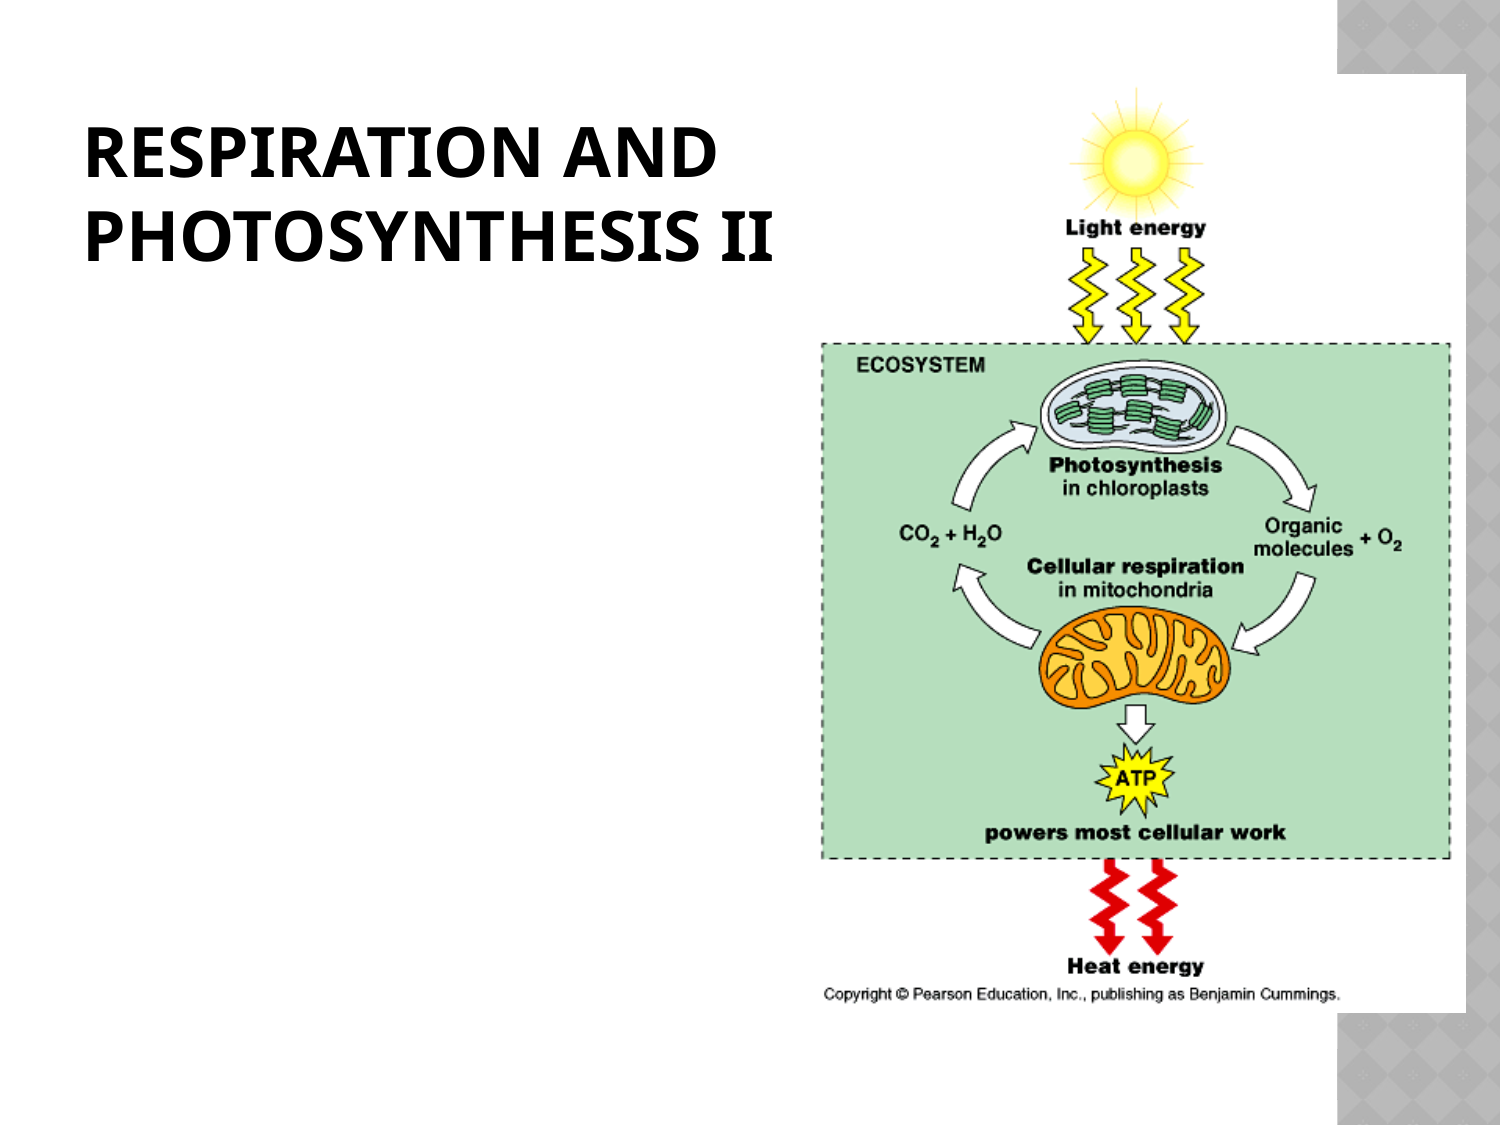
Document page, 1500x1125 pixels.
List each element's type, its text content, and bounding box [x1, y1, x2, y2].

title Respiration and Photosynthesis II [75, 52, 850, 275]
picture [811, 74, 1466, 1013]
